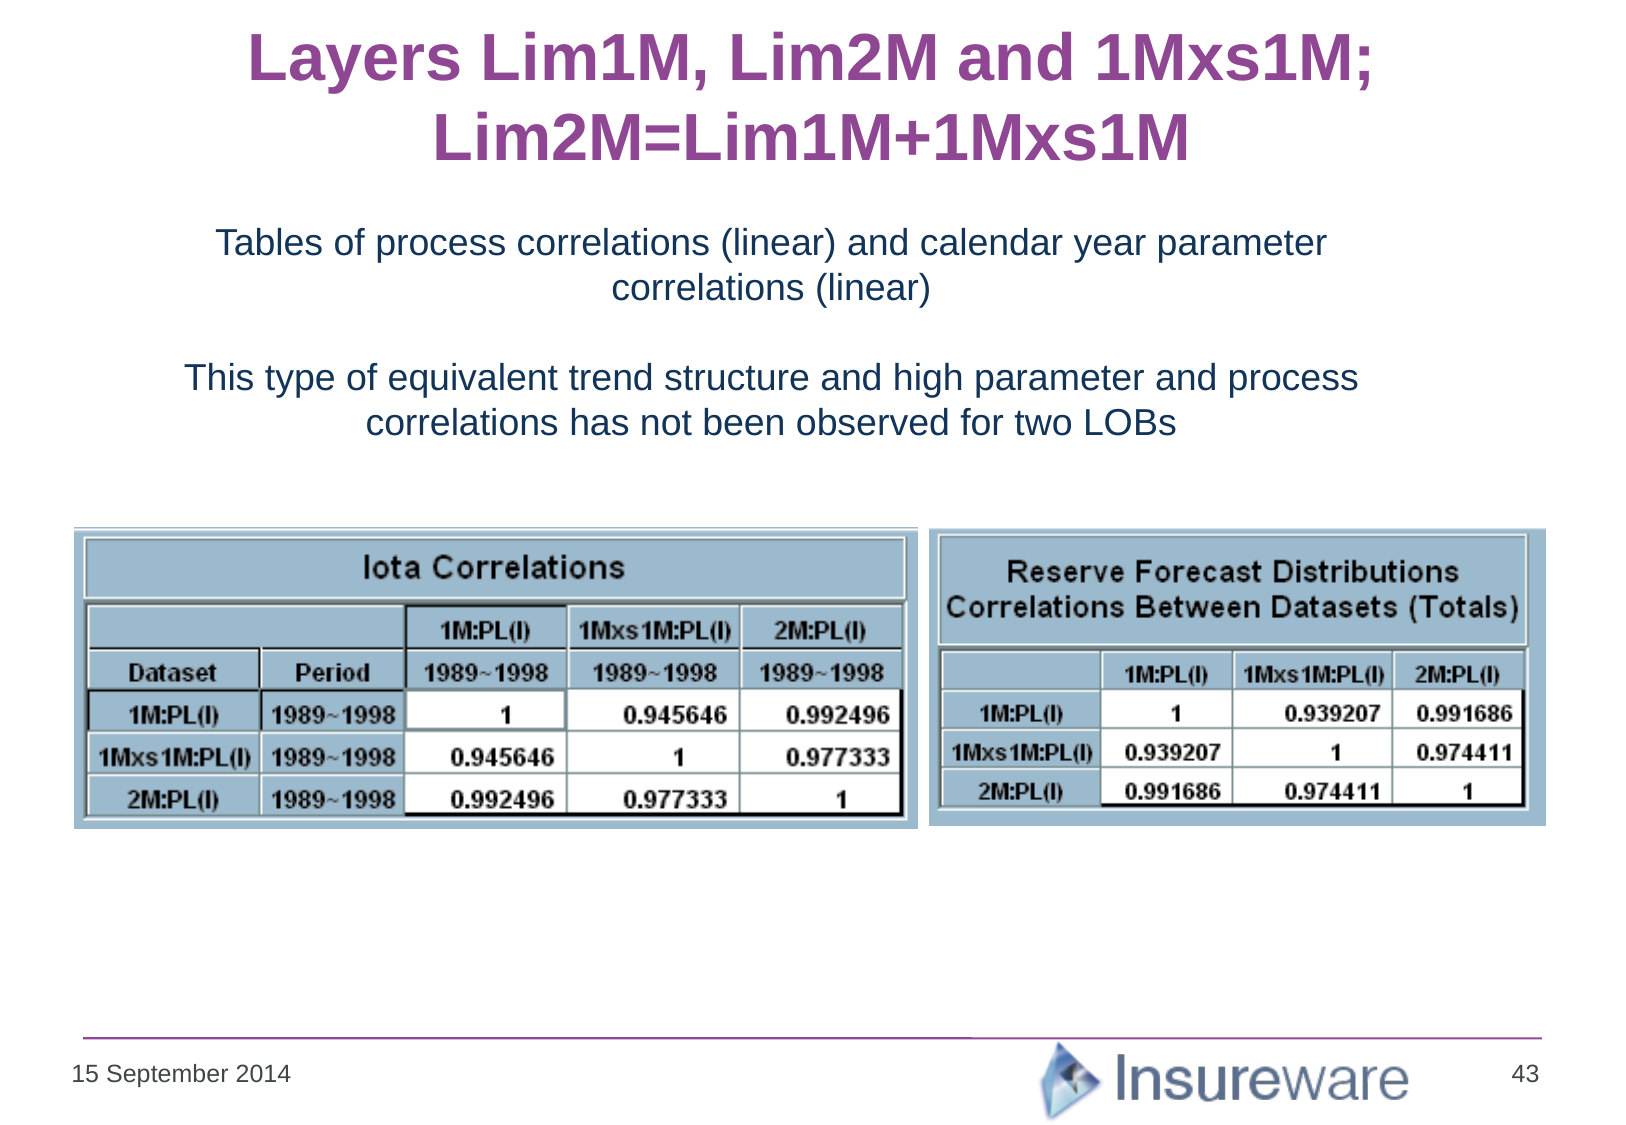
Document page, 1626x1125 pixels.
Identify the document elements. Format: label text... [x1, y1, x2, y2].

title Layers Lim1M, Lim2M and 1Mxs1M; Lim2M=Lim1M+1Mxs1M [75, 0, 1550, 188]
picture [929, 527, 1546, 827]
picture [1036, 1039, 1416, 1125]
text_box Tables of process correlations (linear) and calendar year parameter correlations (linear) This type of equivalent trend structure and high parameter and process correlations has not been observed for two LOBs [109, 210, 1434, 451]
picture [73, 527, 919, 829]
slide_number 43 [1439, 1050, 1555, 1106]
